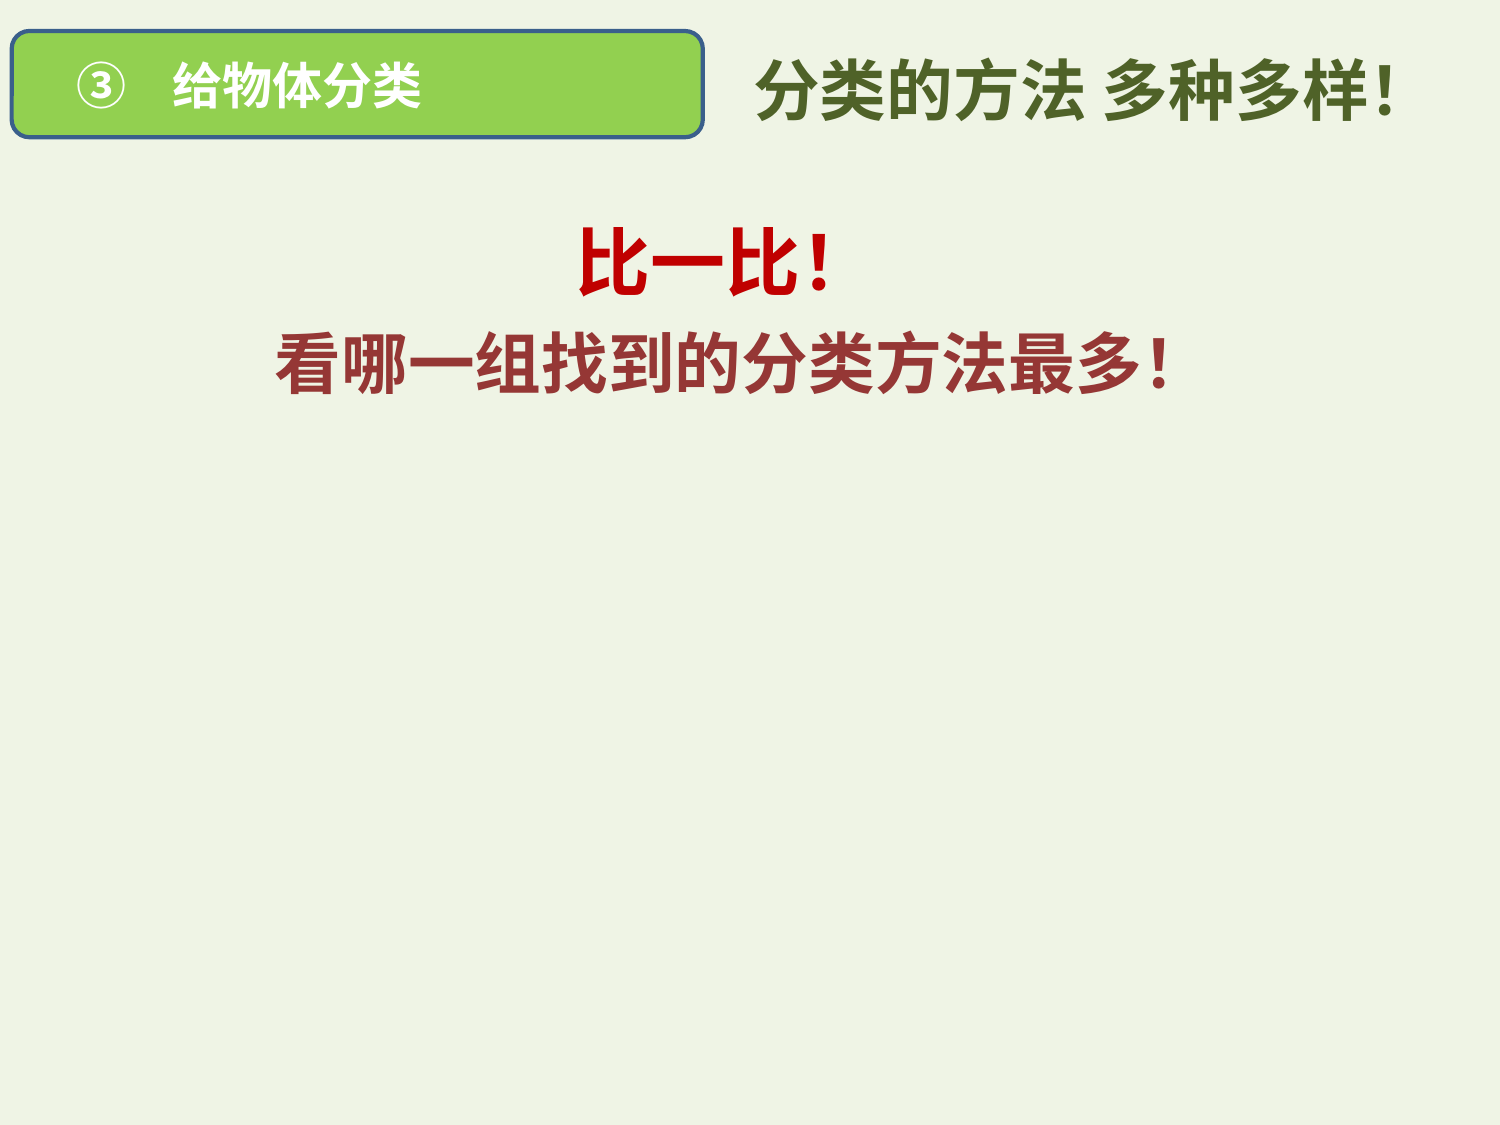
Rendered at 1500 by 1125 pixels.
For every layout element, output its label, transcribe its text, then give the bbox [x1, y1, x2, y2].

text_box 看哪一组找到的分类方法最多！ [259, 313, 1329, 409]
text_box ③ 给物体分类 [9, 28, 705, 140]
text_box 分类的方法 多种多样！ [738, 41, 1462, 137]
text_box 比一比！ [560, 207, 1022, 313]
